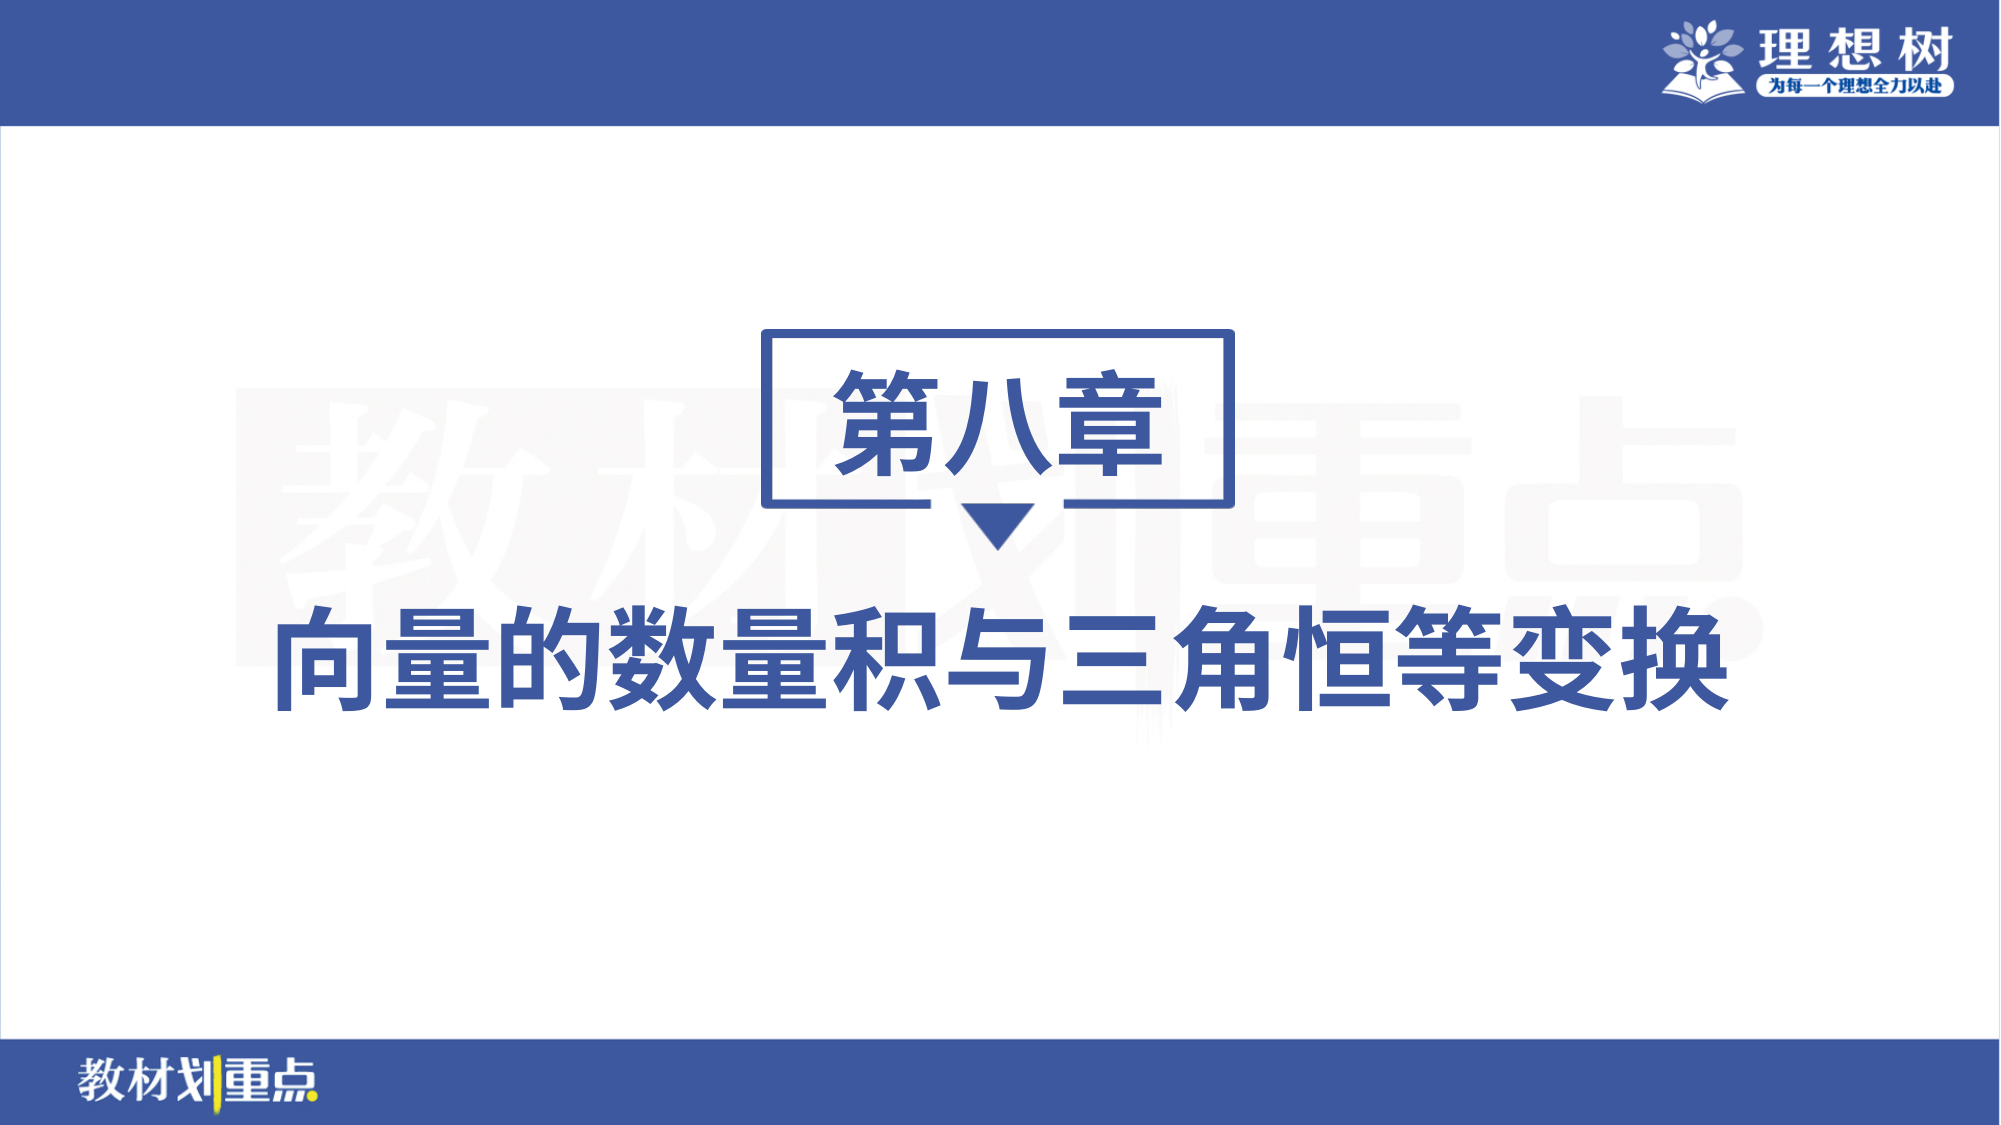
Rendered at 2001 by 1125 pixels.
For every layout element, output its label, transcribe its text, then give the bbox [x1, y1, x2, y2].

picture [0, 732, 2000, 1125]
picture [0, 0, 2000, 578]
text_box 向量的数量积与三角恒等变换 [0, 578, 2000, 732]
text_box 第八章 [761, 343, 1235, 497]
